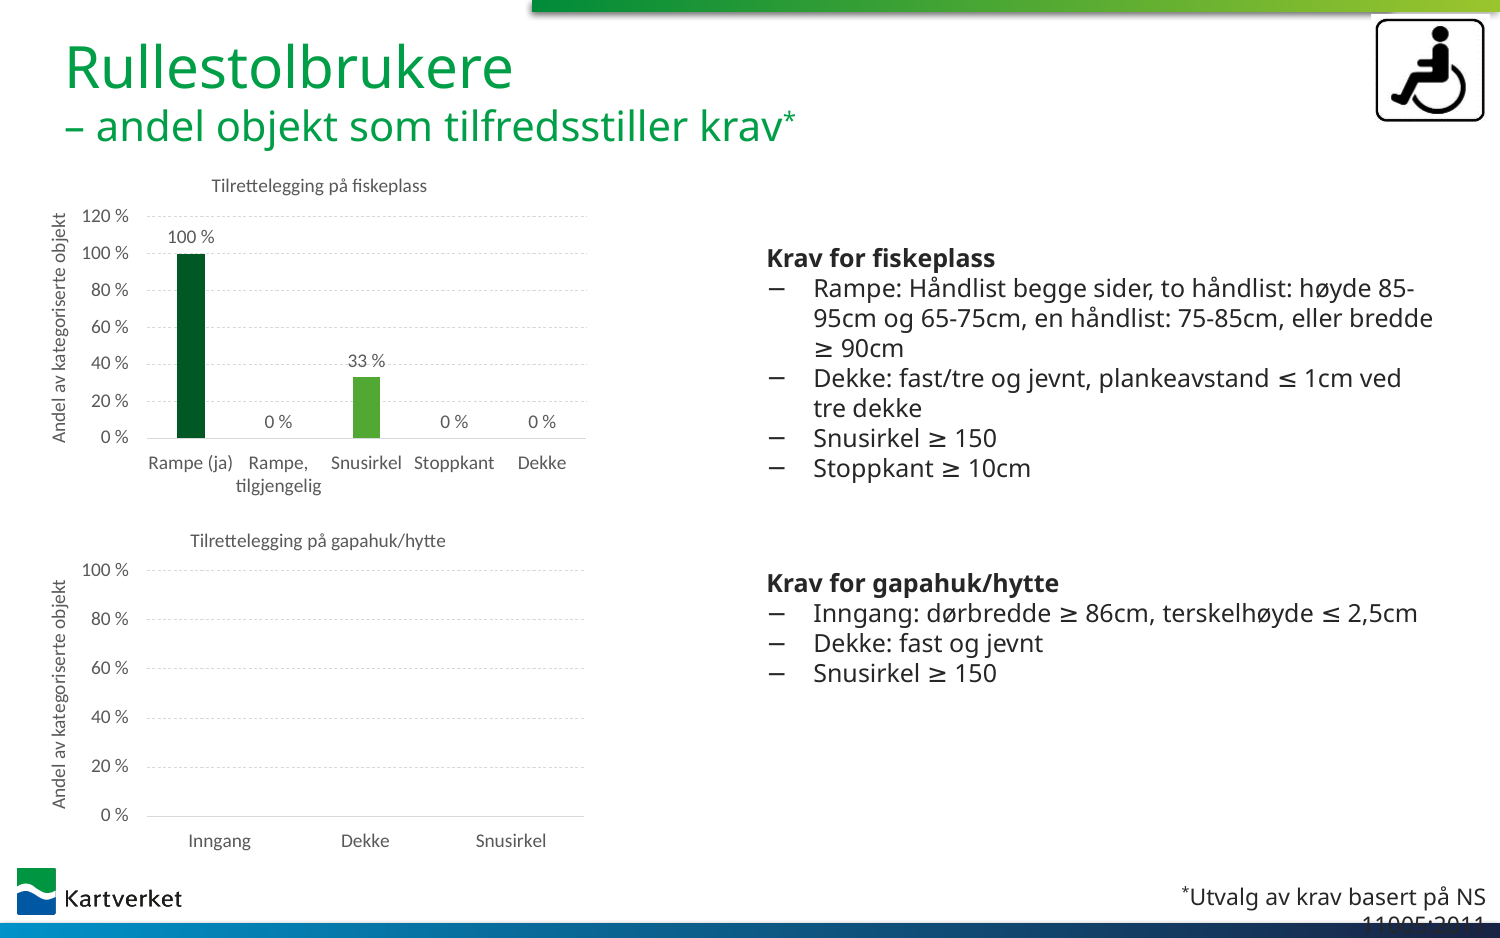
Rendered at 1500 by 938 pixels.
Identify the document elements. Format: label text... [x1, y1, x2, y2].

text_box Rullestolbrukere – andel objekt som tilfredsstiller krav* [49, 29, 1431, 158]
picture [41, 520, 596, 859]
picture [41, 166, 598, 505]
picture [1371, 13, 1491, 127]
text_box *Utvalg av krav basert på NS 11005:2011 [1068, 873, 1500, 938]
text_box Krav for fiskeplass Rampe: Håndlist begge sider, to håndlist: høyde 85-95cm og 65-75cm, en håndlist: 75-85cm, eller bredde ≥ 90cm Dekke: fast/tre og jevnt, plankeavstand ≤ 1cm ved tre dekke Snusirkel ≥ 150 Stoppkant ≥ 10cm [751, 235, 1452, 490]
text_box Krav for gapahuk/hytte Inngang: dørbredde ≥ 86cm, terskelhøyde ≤ 2,5cm Dekke: fast og jevnt Snusirkel ≥ 150 [751, 560, 1452, 695]
